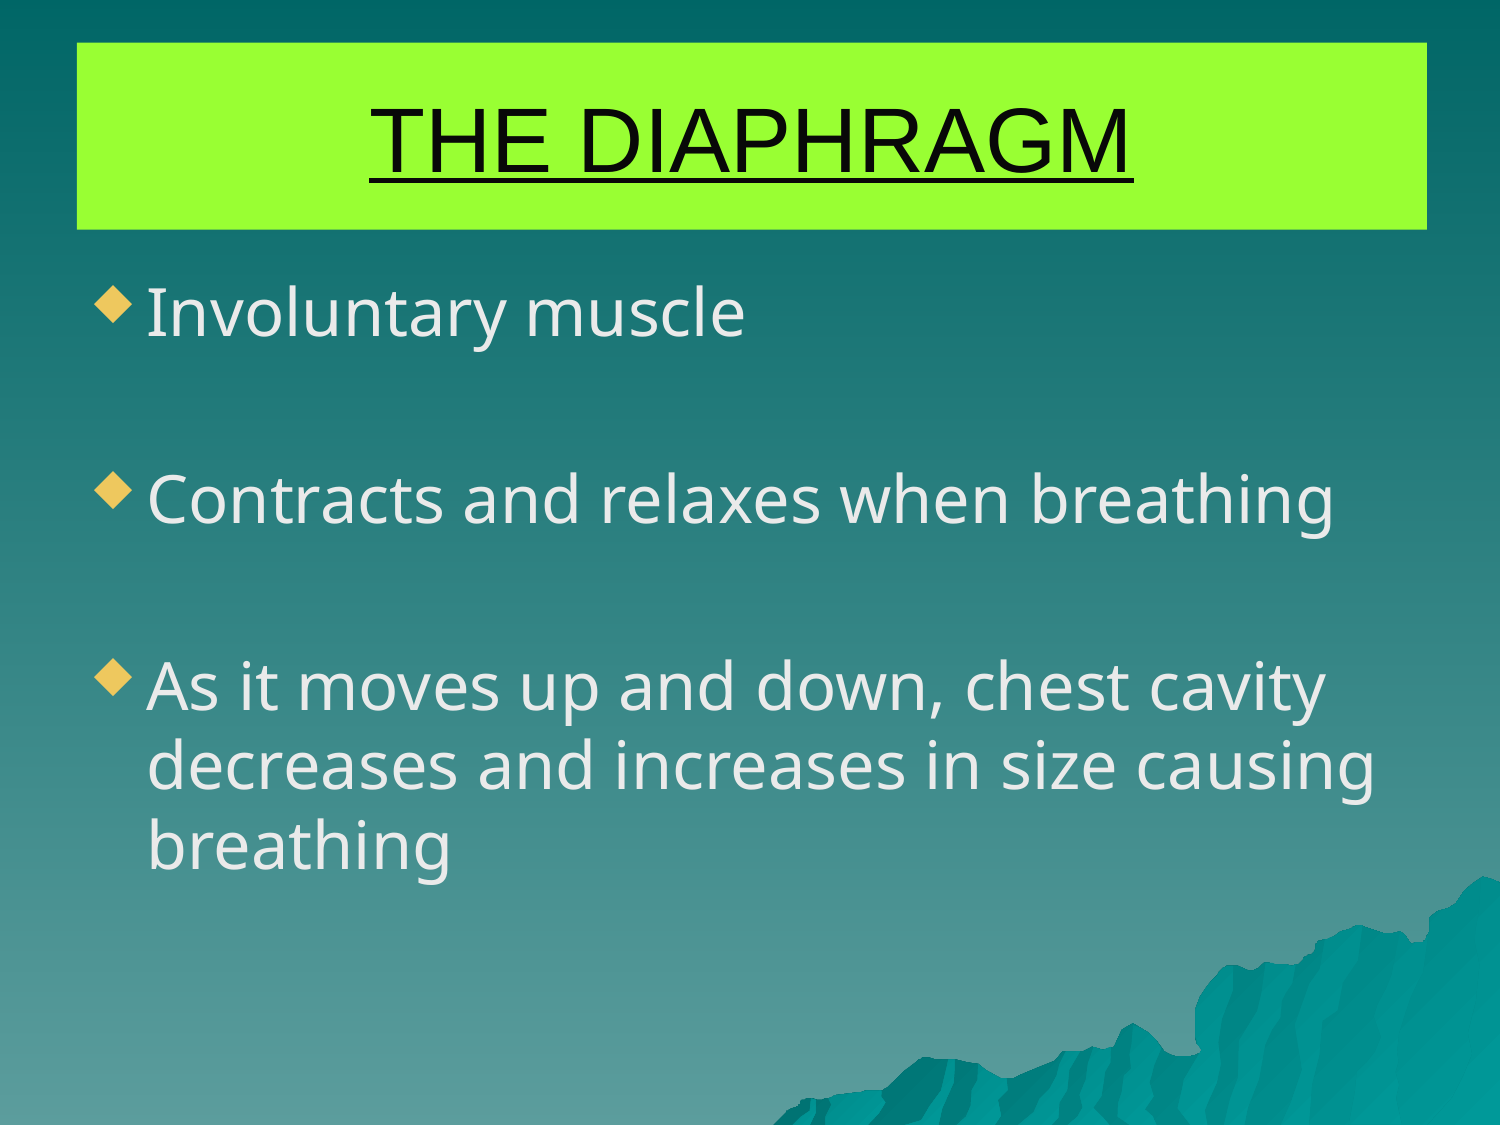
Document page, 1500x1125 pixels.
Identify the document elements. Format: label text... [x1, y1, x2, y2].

title THE DIAPHRAGM [76, 42, 1428, 230]
list Involuntary muscle Contracts and relaxes when breathing As it moves up and down, chest cavity decreases and increases in size causing breathing [74, 262, 1426, 1006]
